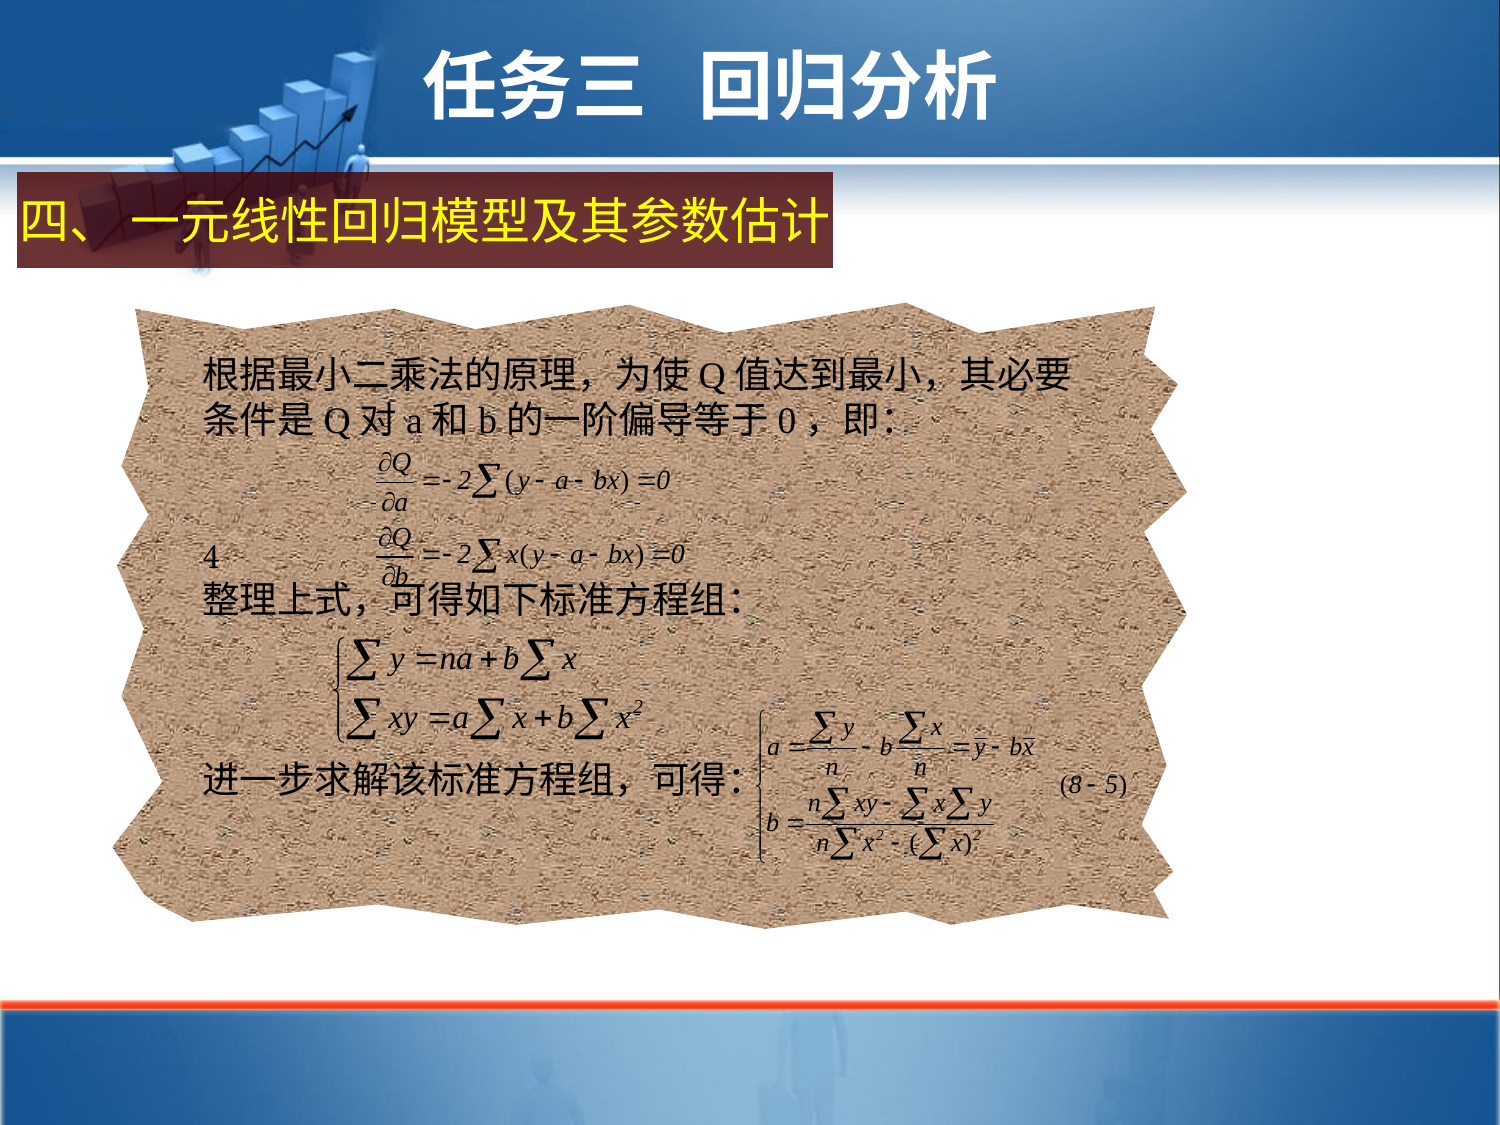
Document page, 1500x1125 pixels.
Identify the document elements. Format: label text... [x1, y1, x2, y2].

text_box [324, 628, 652, 752]
text_box 任务三 回归分析 [407, 30, 1341, 136]
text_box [371, 444, 692, 593]
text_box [749, 703, 1132, 871]
picture [0, 0, 1500, 1125]
text_box 根据最小二乘法的原理，为使Q值达到最小，其必要条件是Q对a和b的一阶偏导等于0，即：  整理上式，可得如下标准方程组： 进一步求解该标准方程组，可得： [187, 343, 1105, 944]
text_box 四、 一元线性回归模型及其参数估计 [17, 172, 833, 268]
text_box [112, 302, 1188, 920]
